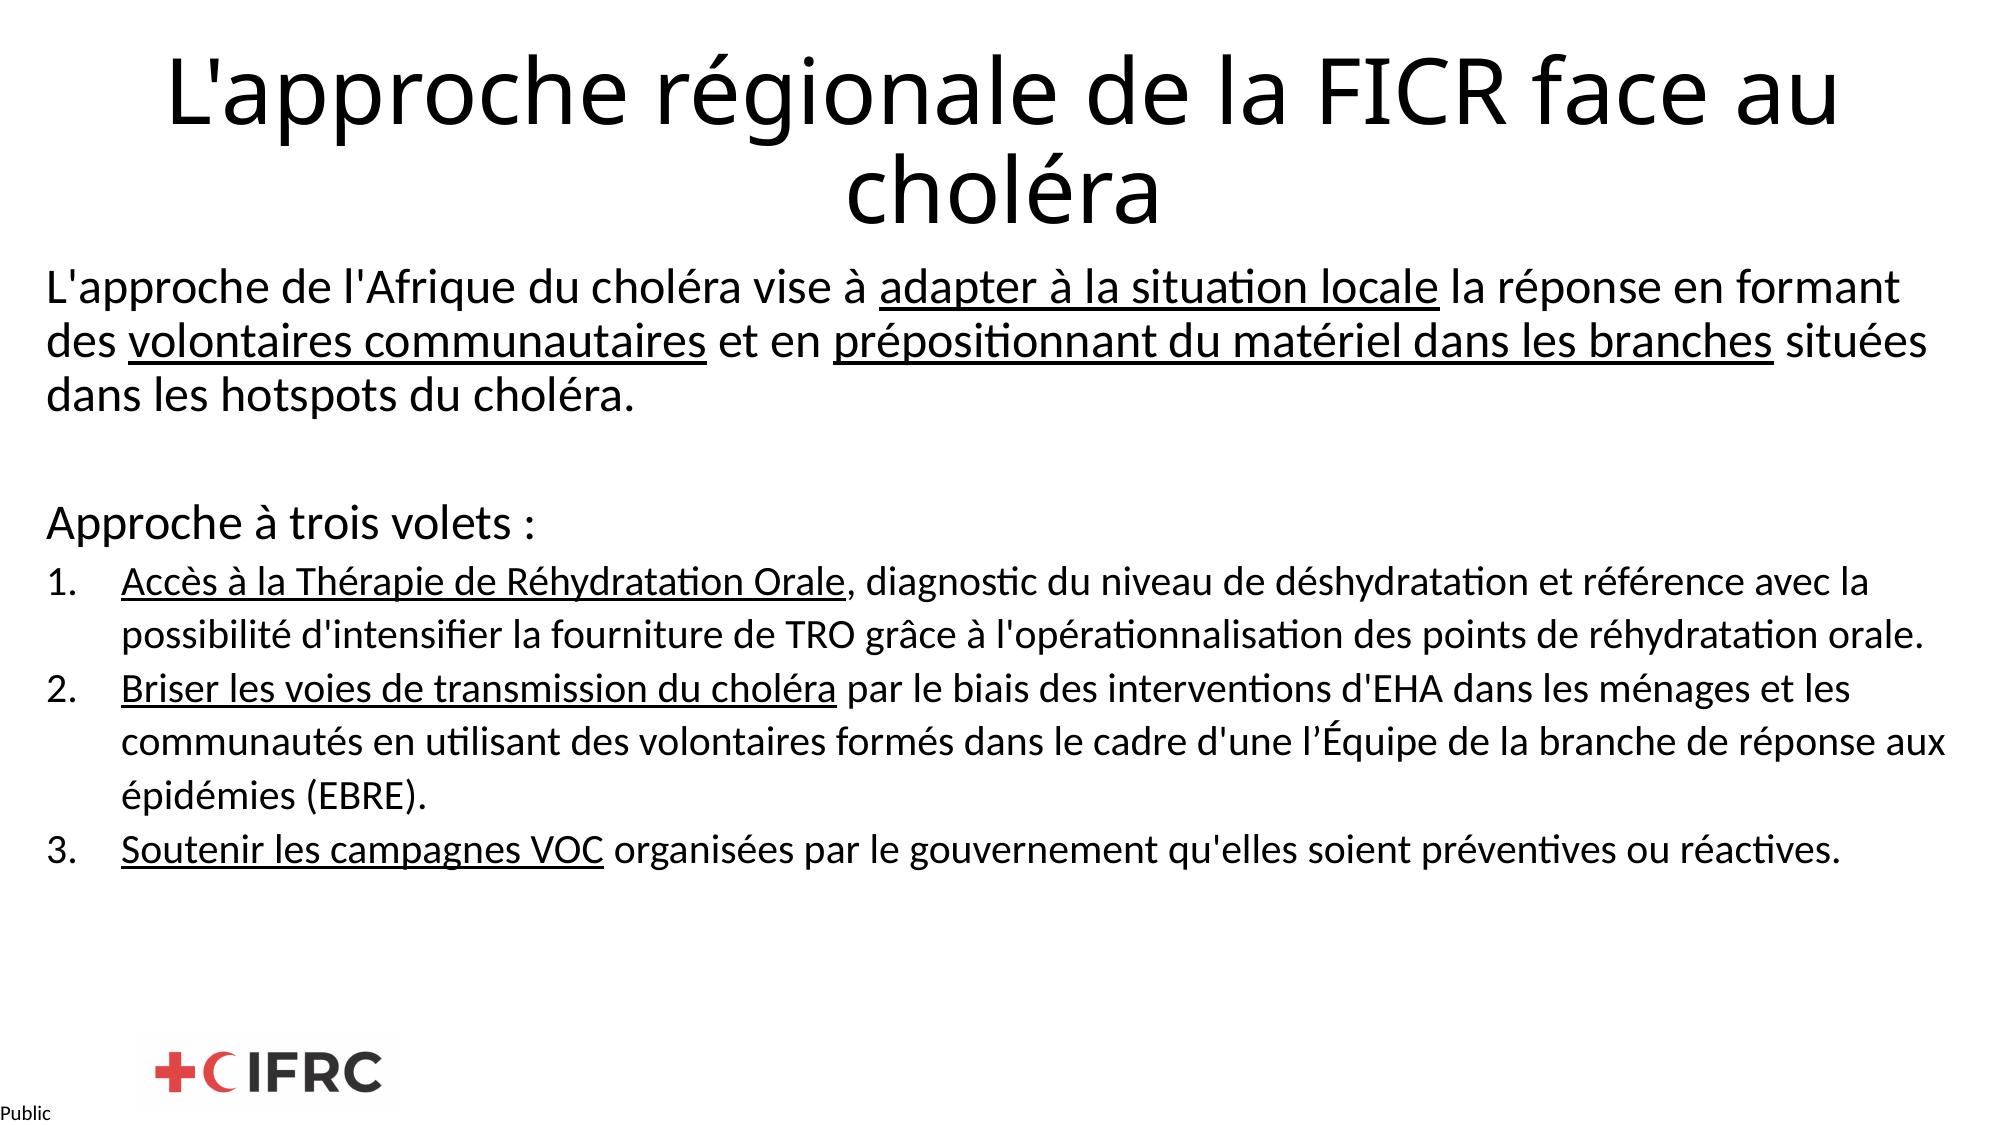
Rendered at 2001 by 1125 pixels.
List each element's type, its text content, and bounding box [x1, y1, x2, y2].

picture [137, 1034, 401, 1111]
title L'approche régionale de la FICR face au choléra [8, 35, 2000, 254]
list L'approche de l'Afrique du choléra vise à adapter à la situation locale la réponse en formant des volontaires communautaires et en prépositionnant du matériel dans les branches situées dans les hotspots du choléra. Approche à trois volets : Accès à la Thérapie de Réhydratation Orale, diagnostic du niveau de déshydratation et référence avec la possibilité d'intensifier la fourniture de TRO grâce à l'opérationnalisation des points de réhydratation orale. Briser les voies de transmission du choléra par le biais des interventions d'EHA dans les ménages et les communautés en utilisant des volontaires formés dans le cadre d'une l’Équipe de la branche de réponse aux épidémies (EBRE). Soutenir les campagnes VOC organisées par le gouvernement qu'elles soient préventives ou réactives. [31, 253, 1977, 927]
